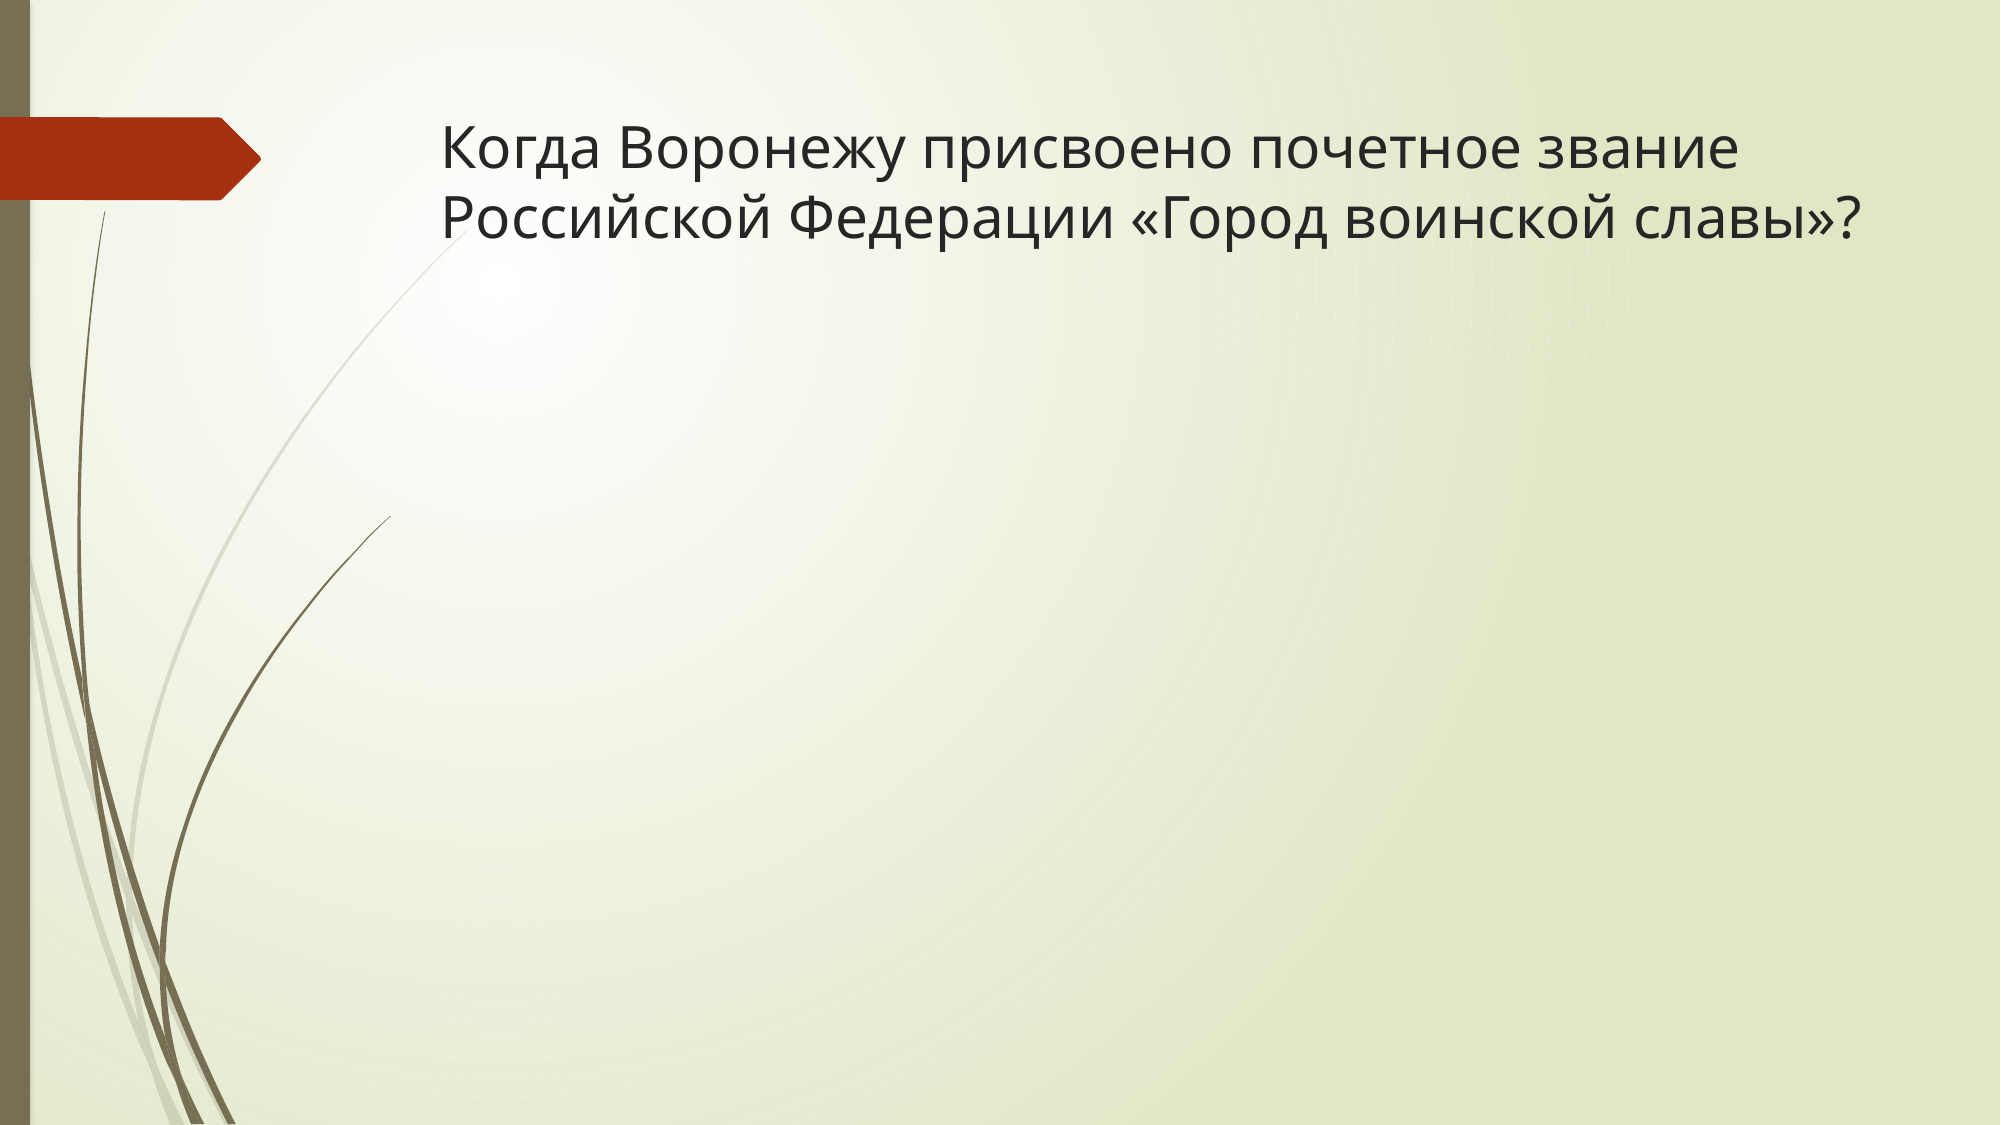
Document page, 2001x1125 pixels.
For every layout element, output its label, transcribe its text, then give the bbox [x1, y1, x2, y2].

title Когда Воронежу присвоено почетное звание Российской Федерации «Город воинской славы»? [425, 102, 1888, 313]
